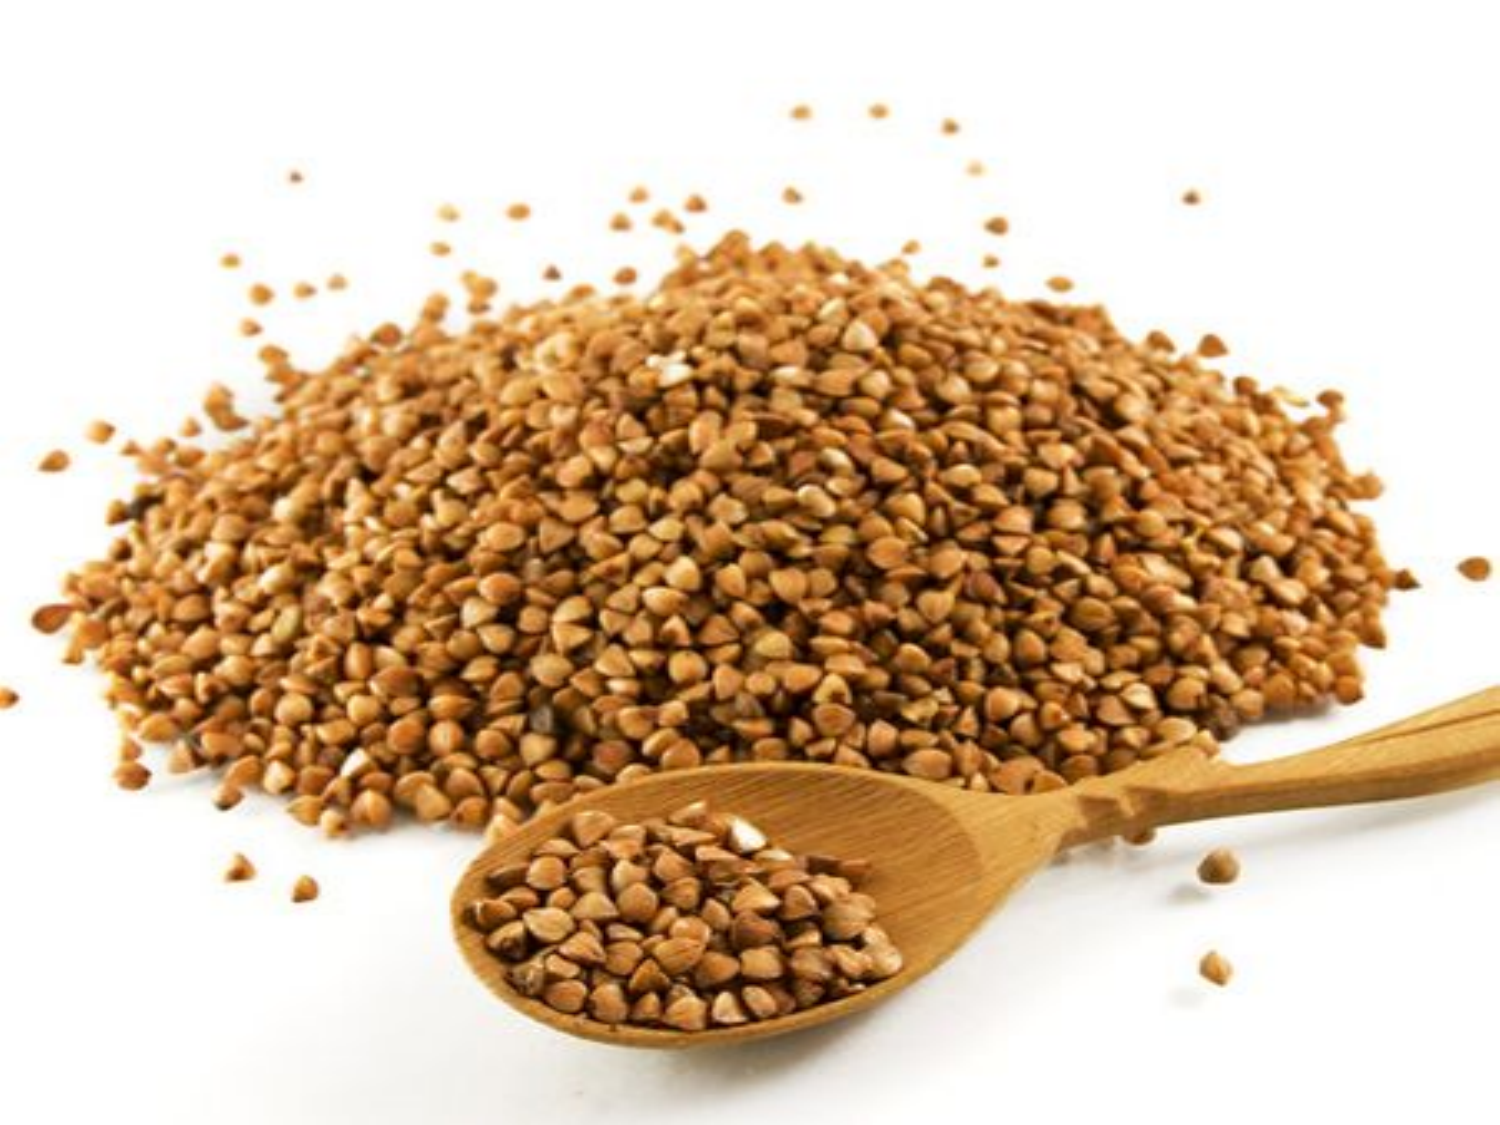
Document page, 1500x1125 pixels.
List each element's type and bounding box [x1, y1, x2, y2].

list [0, 0, 1500, 1125]
